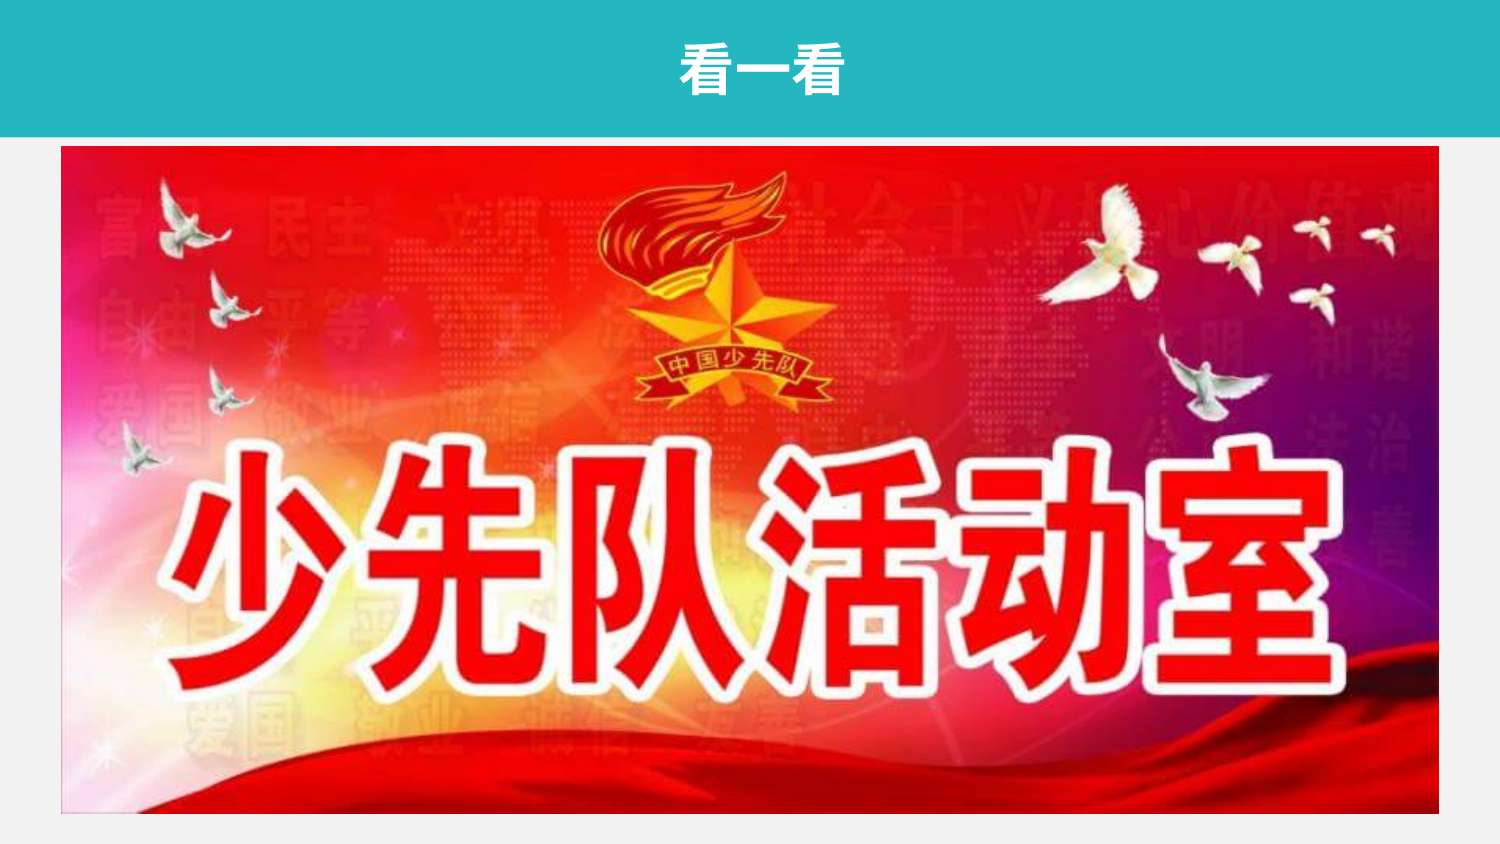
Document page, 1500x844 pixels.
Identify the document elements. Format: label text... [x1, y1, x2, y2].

text_box [0, 0, 1500, 138]
picture [61, 146, 1439, 814]
text_box 看一看 [428, 28, 1072, 108]
